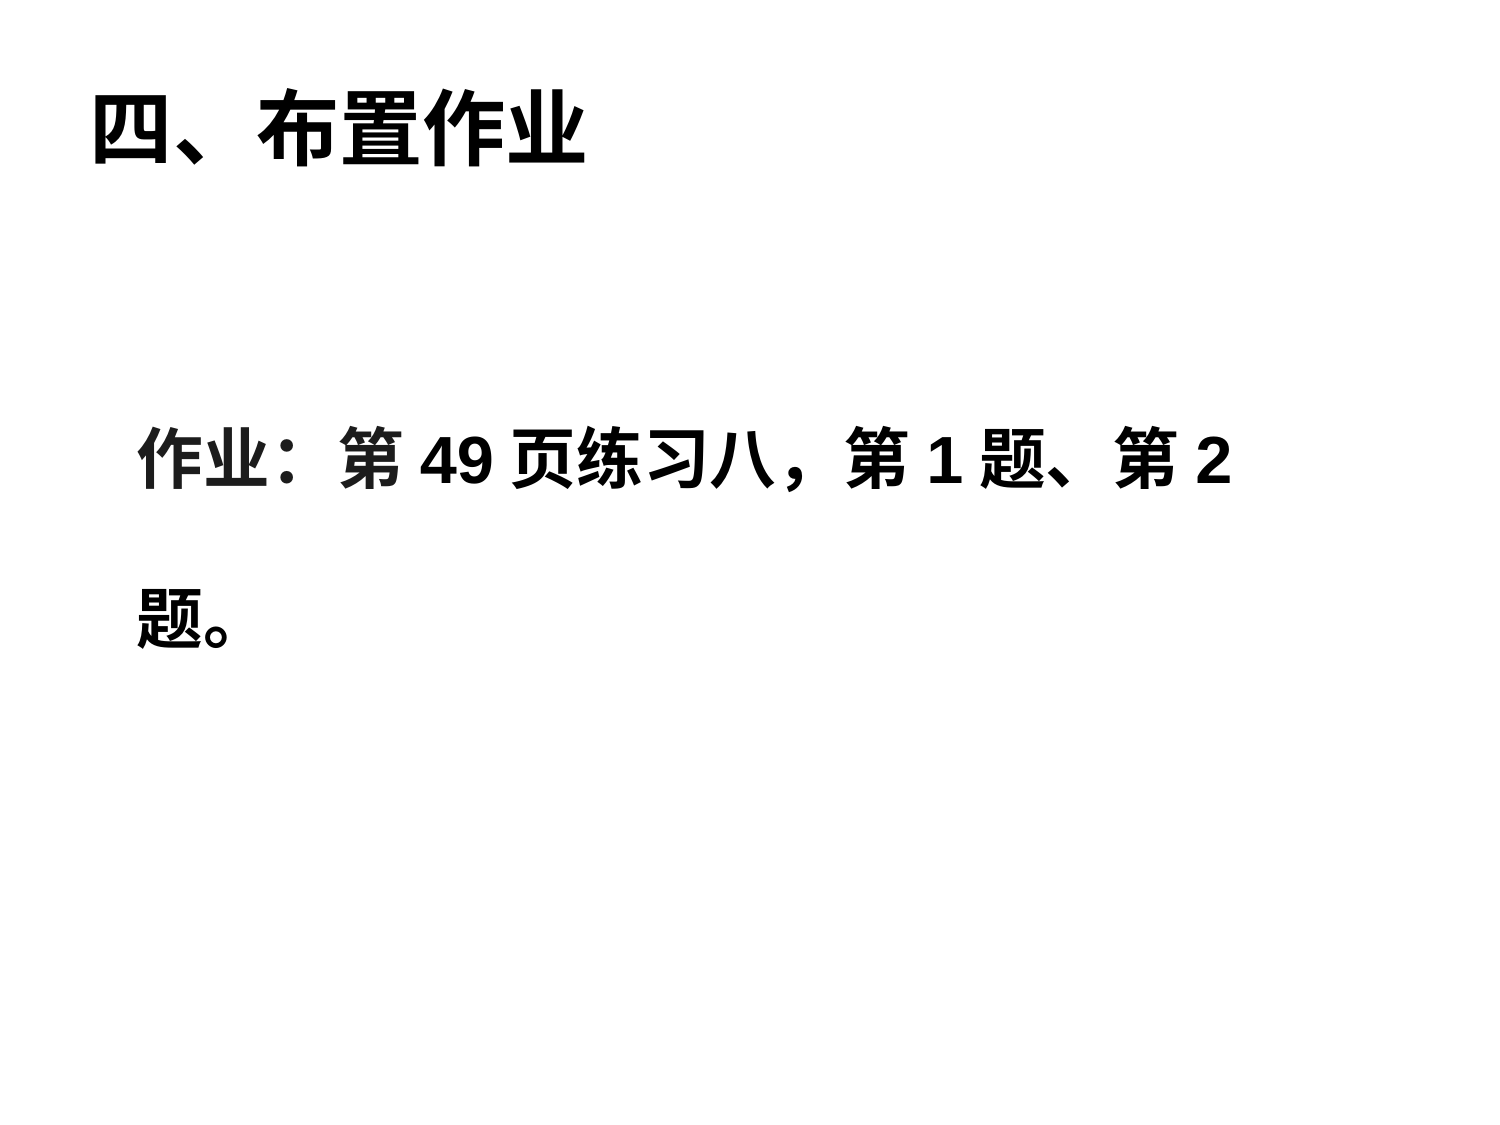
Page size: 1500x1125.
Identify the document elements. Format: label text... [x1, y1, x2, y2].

text_box 作业：第49页练习八，第1题、第2题。 [122, 329, 1351, 516]
text_box 四、布置作业 [74, 68, 1081, 208]
